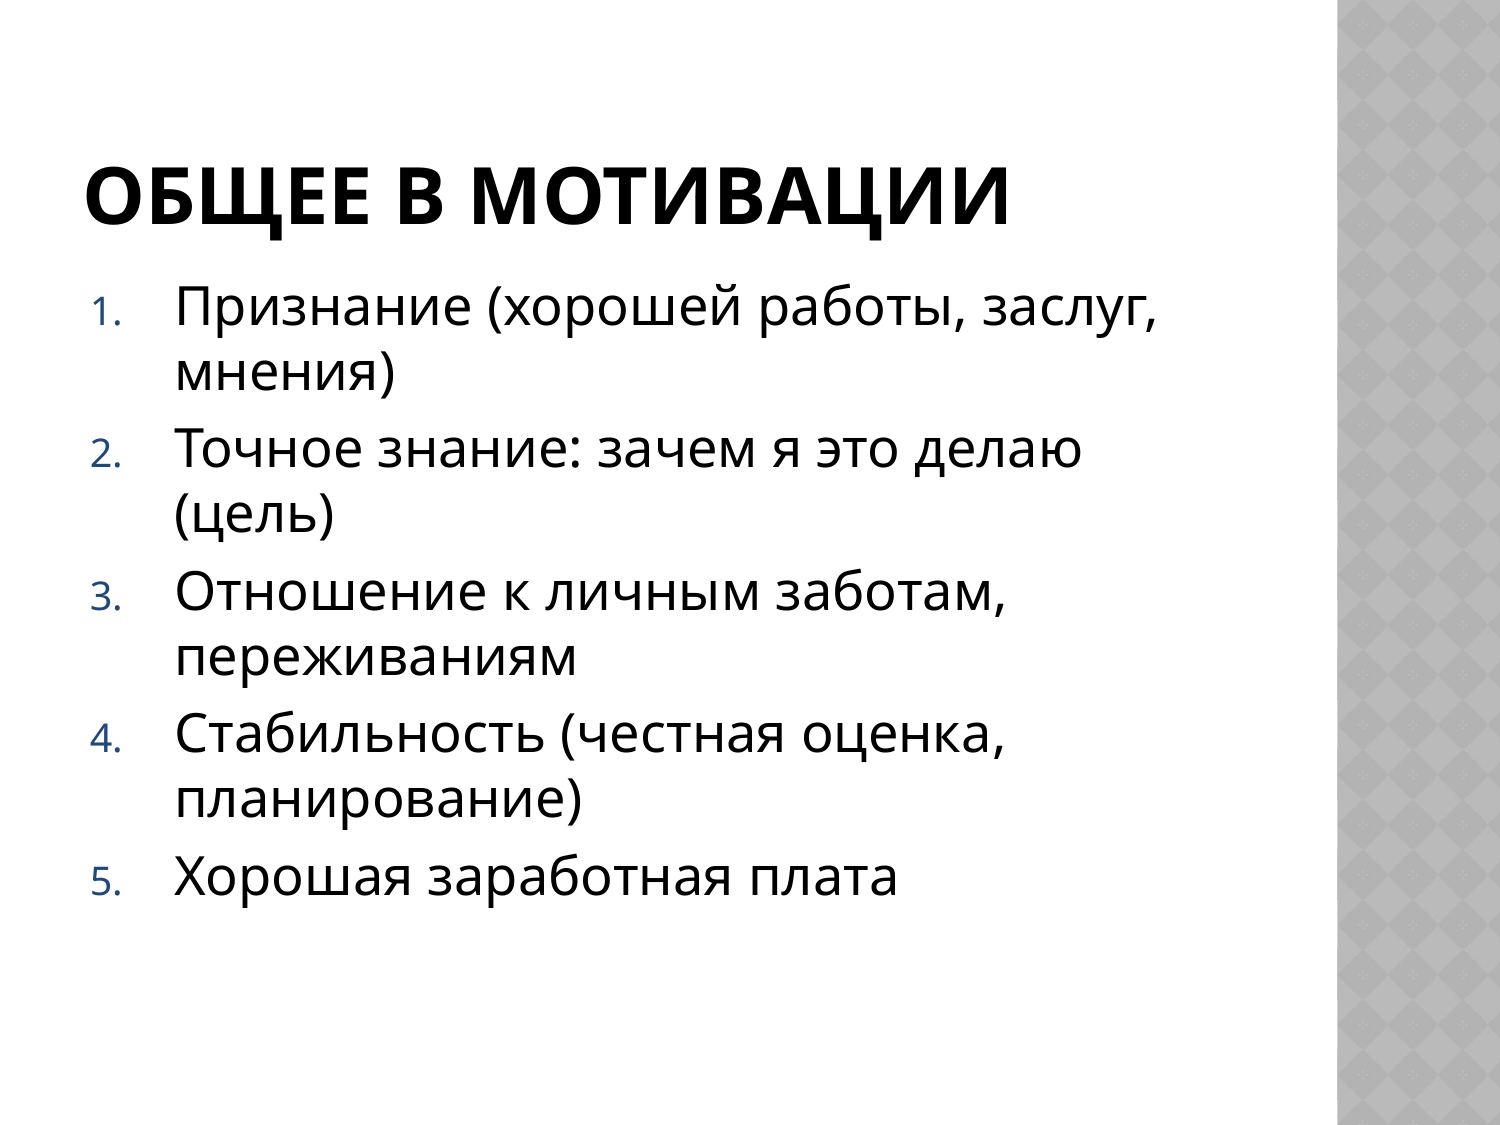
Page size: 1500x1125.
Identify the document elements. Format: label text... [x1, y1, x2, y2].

list Признание (хорошей работы, заслуг, мнения) Точное знание: зачем я это делаю (цель) Отношение к личным заботам, переживаниям Стабильность (честная оценка, планирование) Хорошая заработная плата [75, 264, 1263, 1059]
title Общее в мотивации [75, 52, 1263, 240]
